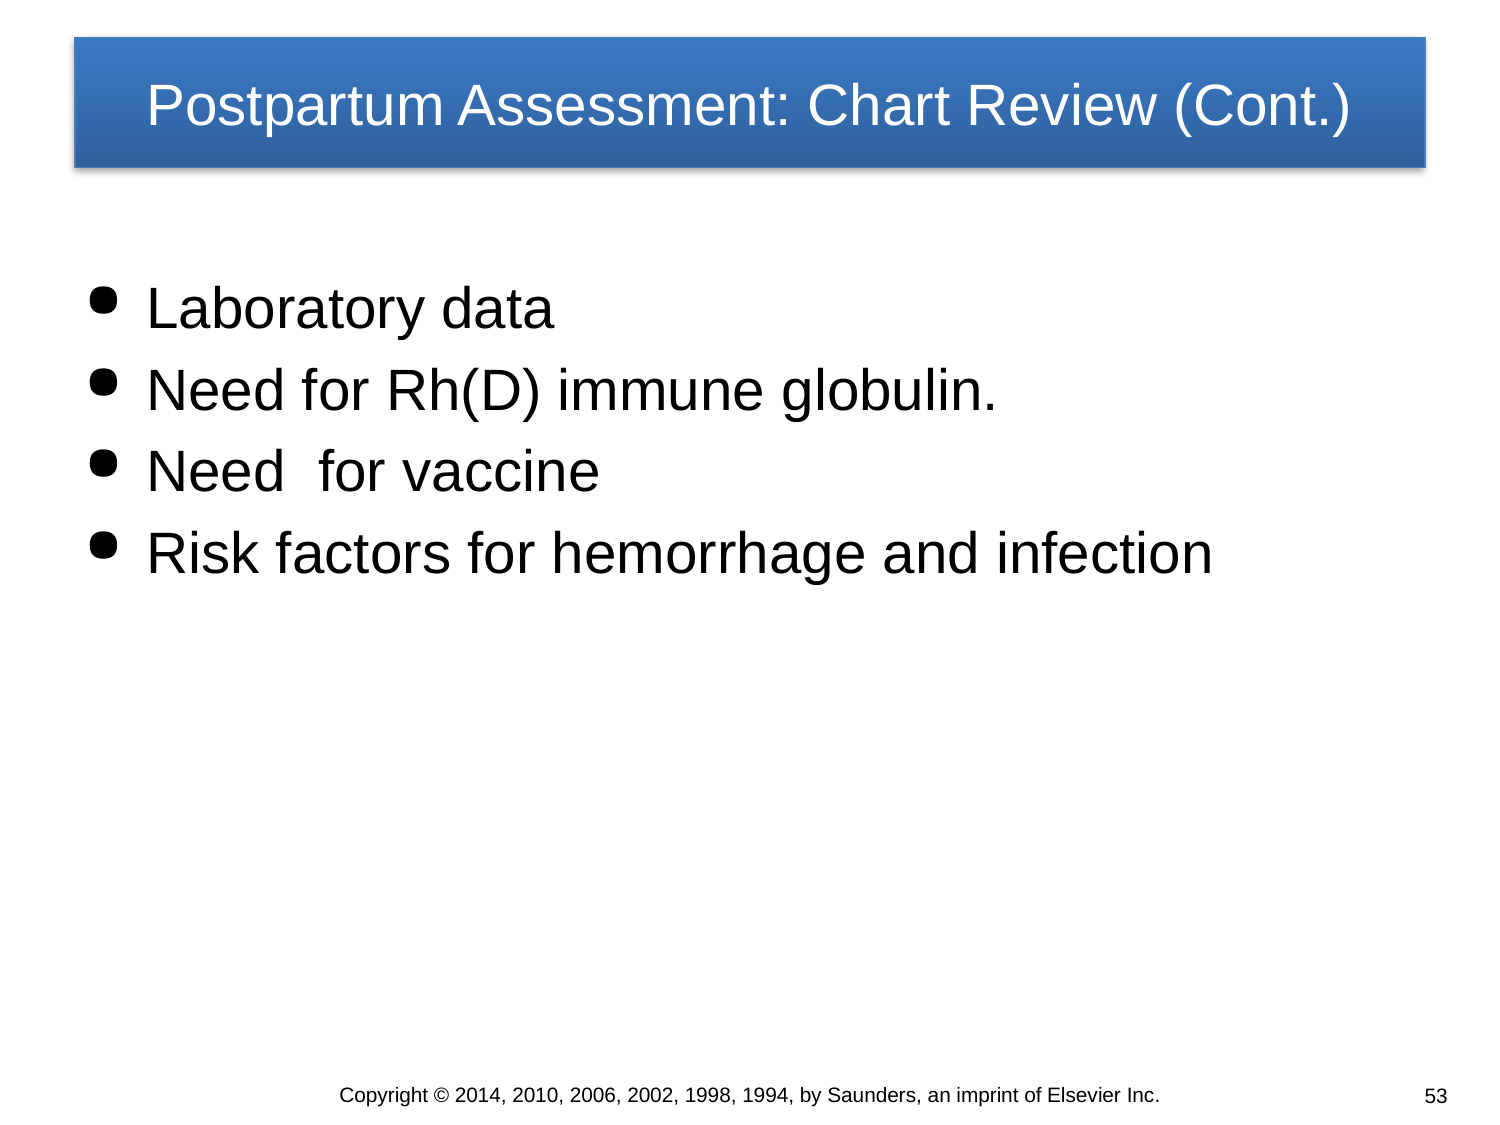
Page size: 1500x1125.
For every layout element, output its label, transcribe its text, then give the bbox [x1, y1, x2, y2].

list Laboratory data Need for Rh(D) immune globulin. Need for vaccine Risk factors for hemorrhage and infection [75, 262, 1425, 1005]
slide_number 53 [1362, 1065, 1463, 1125]
footer Copyright © 2014, 2010, 2006, 2002, 1998, 1994, by Saunders, an imprint of Elsevier Inc. [187, 1062, 1313, 1125]
title Postpartum Assessment: Chart Review (Cont.) [74, 37, 1426, 168]
